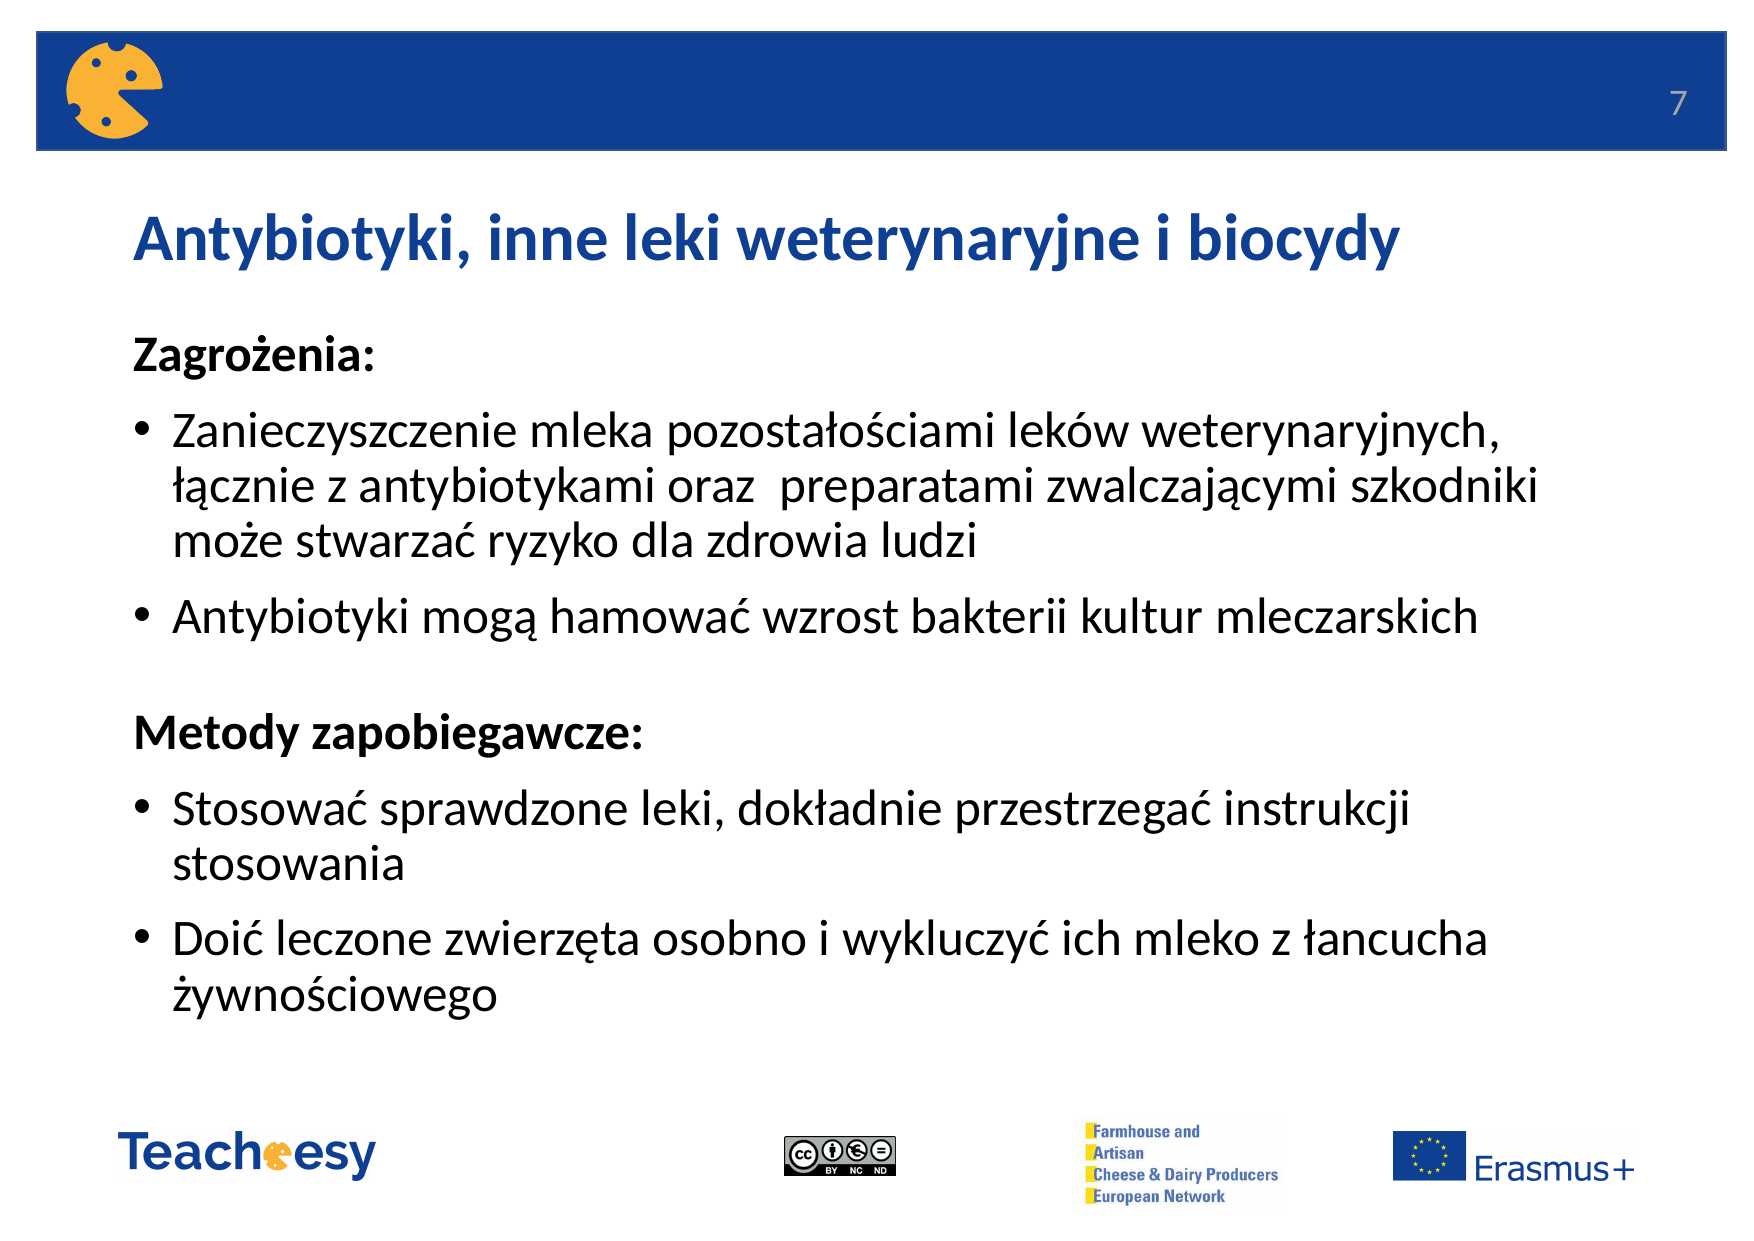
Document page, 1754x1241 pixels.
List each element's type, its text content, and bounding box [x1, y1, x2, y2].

title Antybiotyki, inne leki weterynaryjne i biocydy [118, 194, 1631, 283]
list Zagrożenia: Zanieczyszczenie mleka pozostałościami leków weterynaryjnych, łącznie z antybiotykami oraz preparatami zwalczającymi szkodniki może stwarzać ryzyko dla zdrowia ludzi Antybiotyki mogą hamować wzrost bakterii kultur mleczarskich Metody zapobiegawcze: Stosować sprawdzone leki, dokładnie przestrzegać instrukcji stosowania Doić leczone zwierzęta osobno i wykluczyć ich mleko z łancucha żywnościowego [118, 320, 1631, 1038]
picture [118, 1131, 376, 1181]
picture [1393, 1131, 1634, 1181]
slide_number 7 [1606, 69, 1705, 113]
picture [784, 1136, 896, 1176]
picture [41, 17, 188, 164]
picture [1079, 1117, 1283, 1210]
